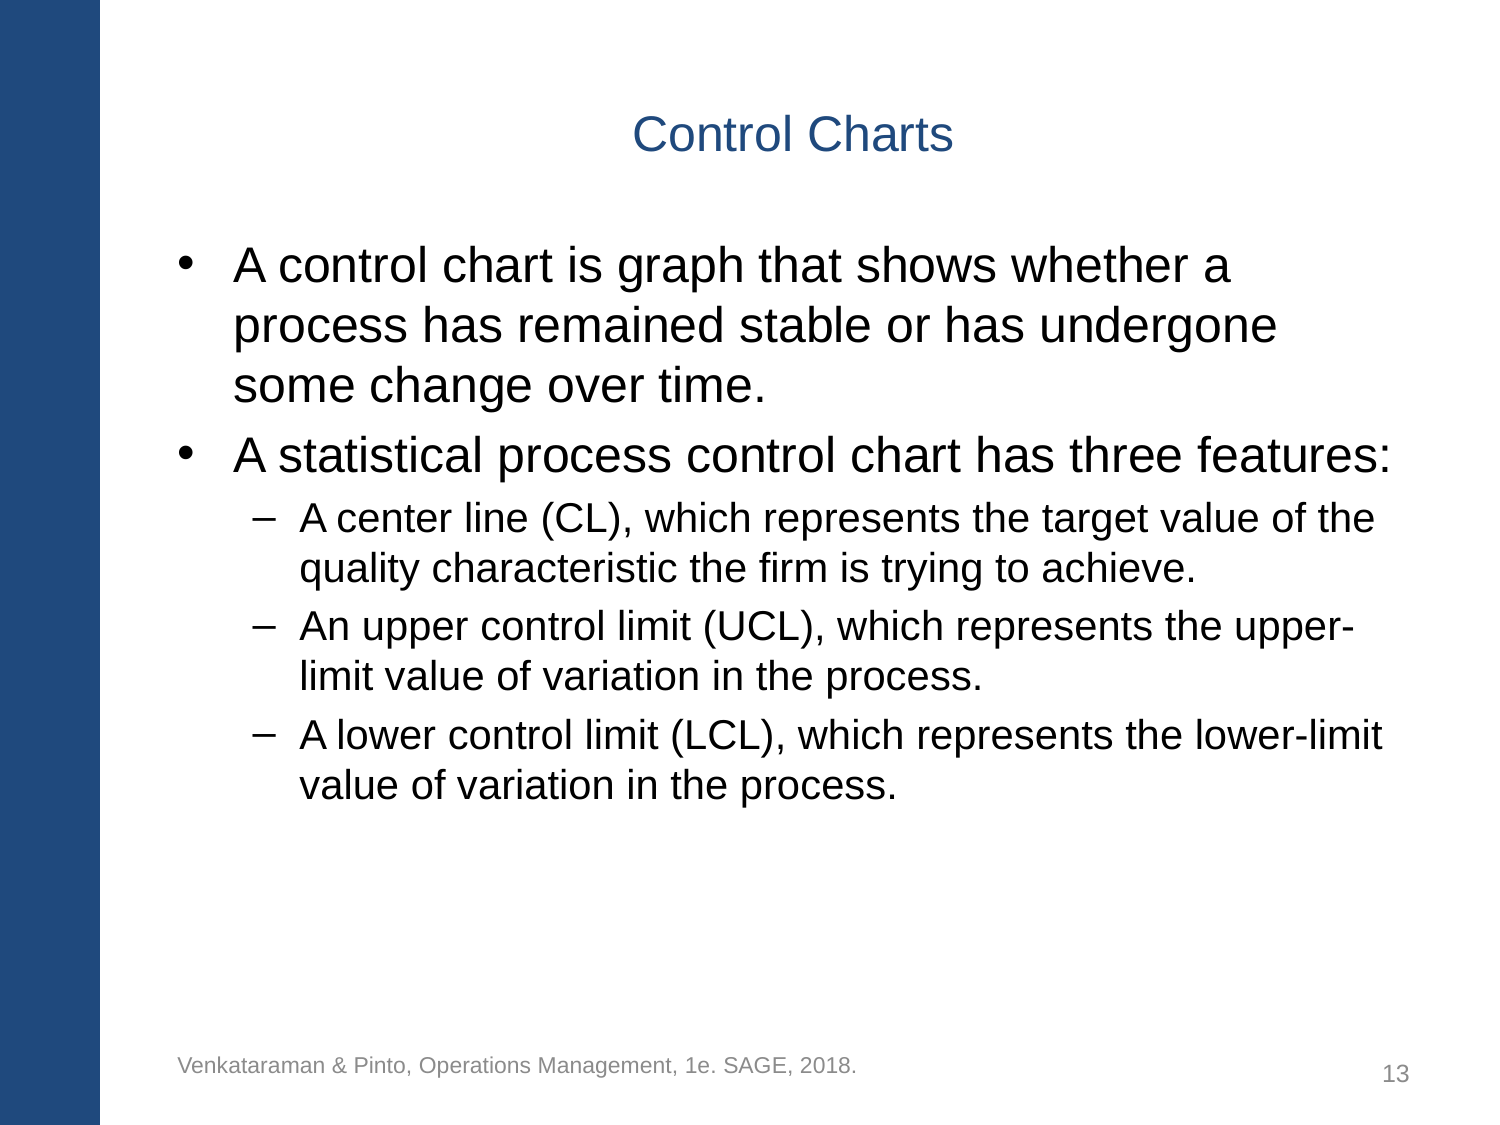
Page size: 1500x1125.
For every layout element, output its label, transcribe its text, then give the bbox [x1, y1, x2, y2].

slide_number 13 [1350, 1042, 1425, 1103]
list A control chart is graph that shows whether a process has remained stable or has undergone some change over time. A statistical process control chart has three features: A center line (CL), which represents the target value of the quality characteristic the firm is trying to achieve. An upper control limit (UCL), which represents the upper-limit value of variation in the process. A lower control limit (LCL), which represents the lower-limit value of variation in the process. [162, 224, 1425, 1013]
title Control Charts [162, 37, 1425, 224]
footer Venkataraman & Pinto, Operations Management, 1e. SAGE, 2018. [162, 1042, 1313, 1103]
